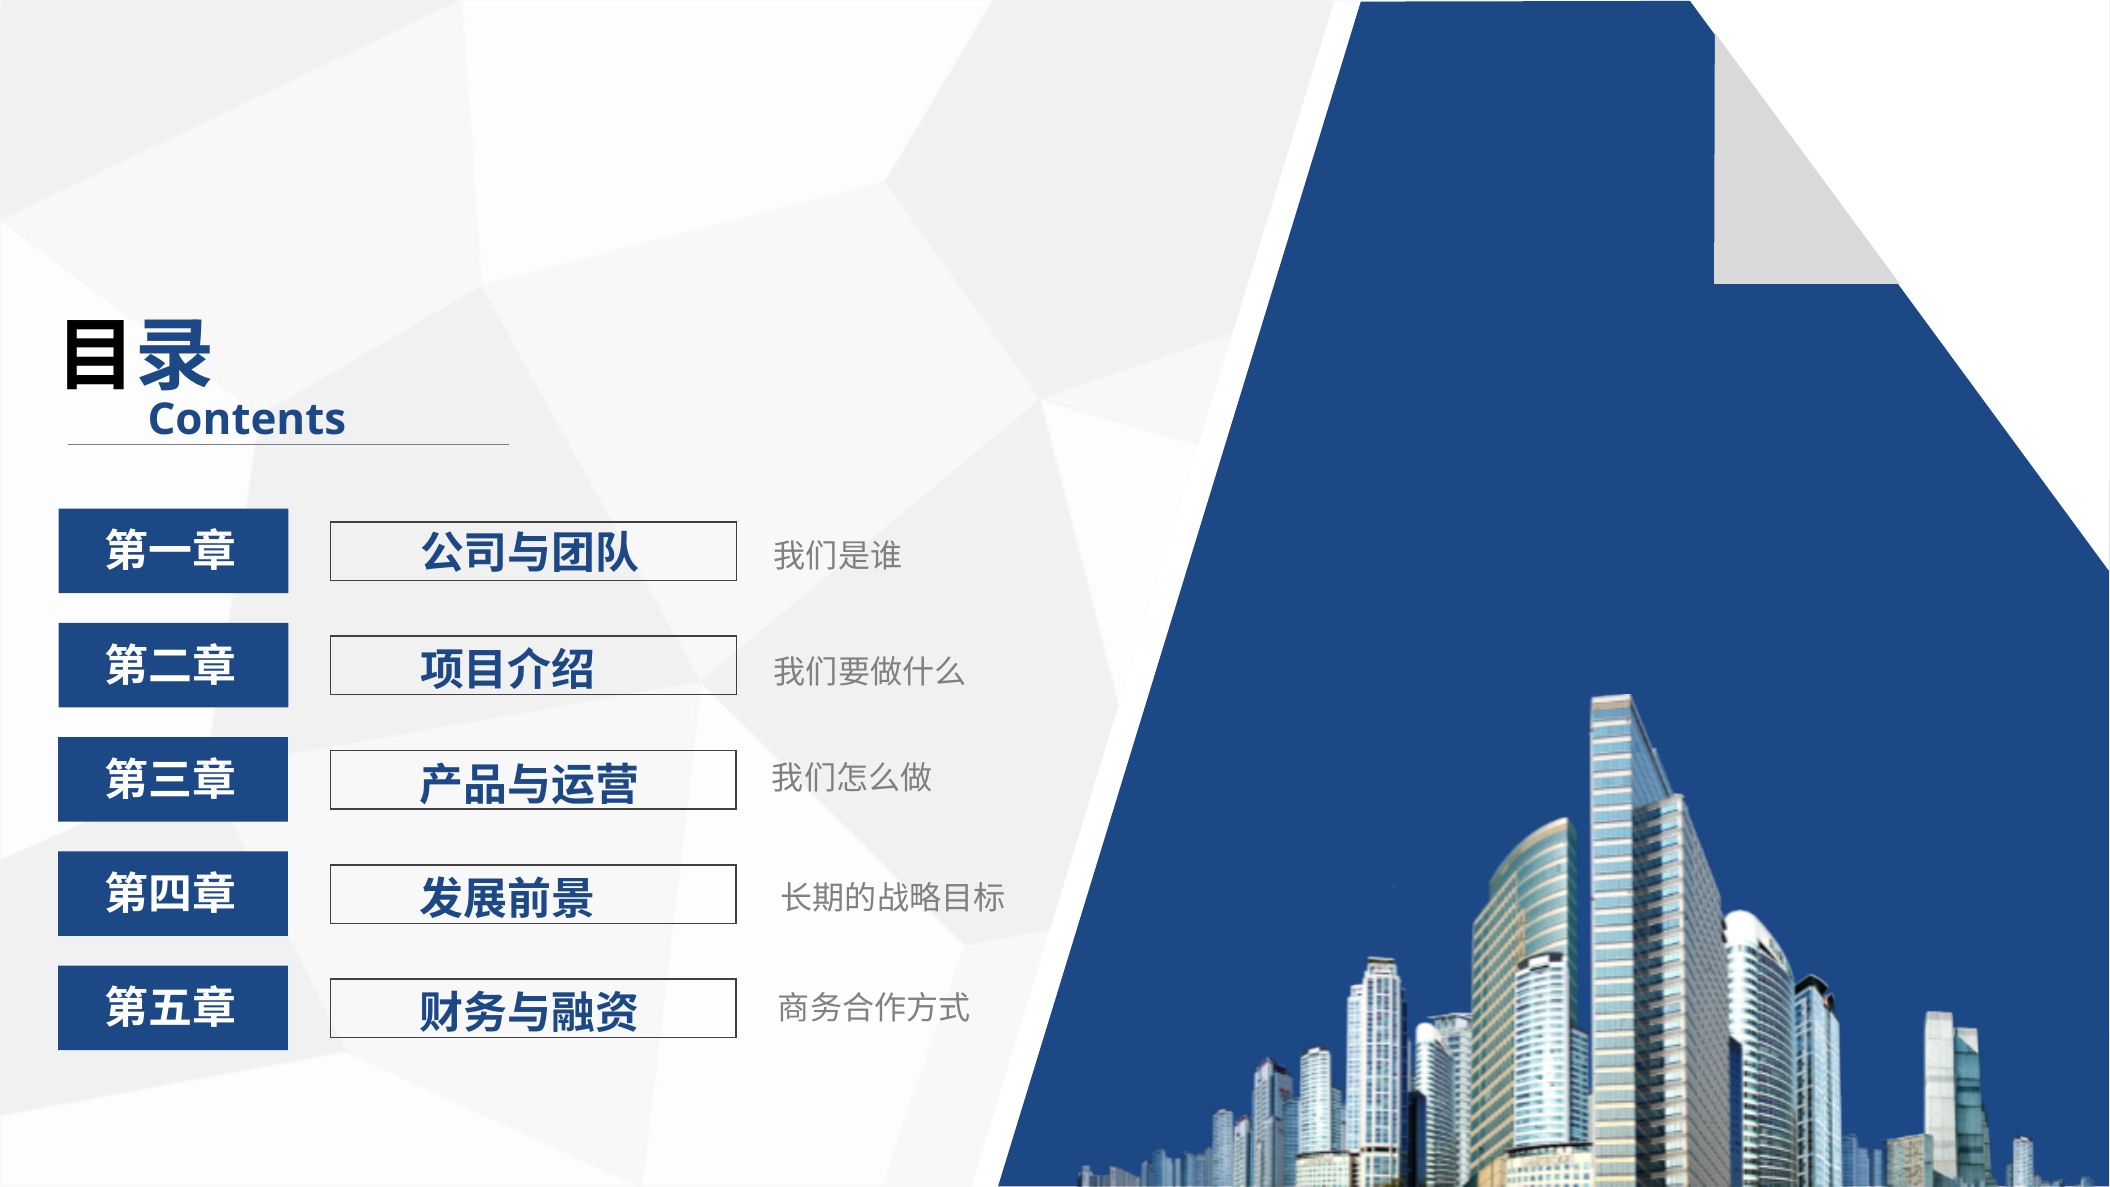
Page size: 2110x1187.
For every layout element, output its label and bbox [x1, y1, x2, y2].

picture [0, 0, 2110, 1187]
text_box [330, 976, 1027, 1046]
text_box [330, 744, 1014, 818]
text_box [58, 508, 289, 594]
text_box [58, 851, 288, 936]
text_box [330, 633, 1014, 704]
text_box [58, 737, 288, 822]
text_box [41, 297, 509, 452]
text_box [58, 965, 288, 1051]
text_box [330, 516, 945, 586]
text_box [330, 862, 1014, 932]
text_box [58, 622, 289, 708]
